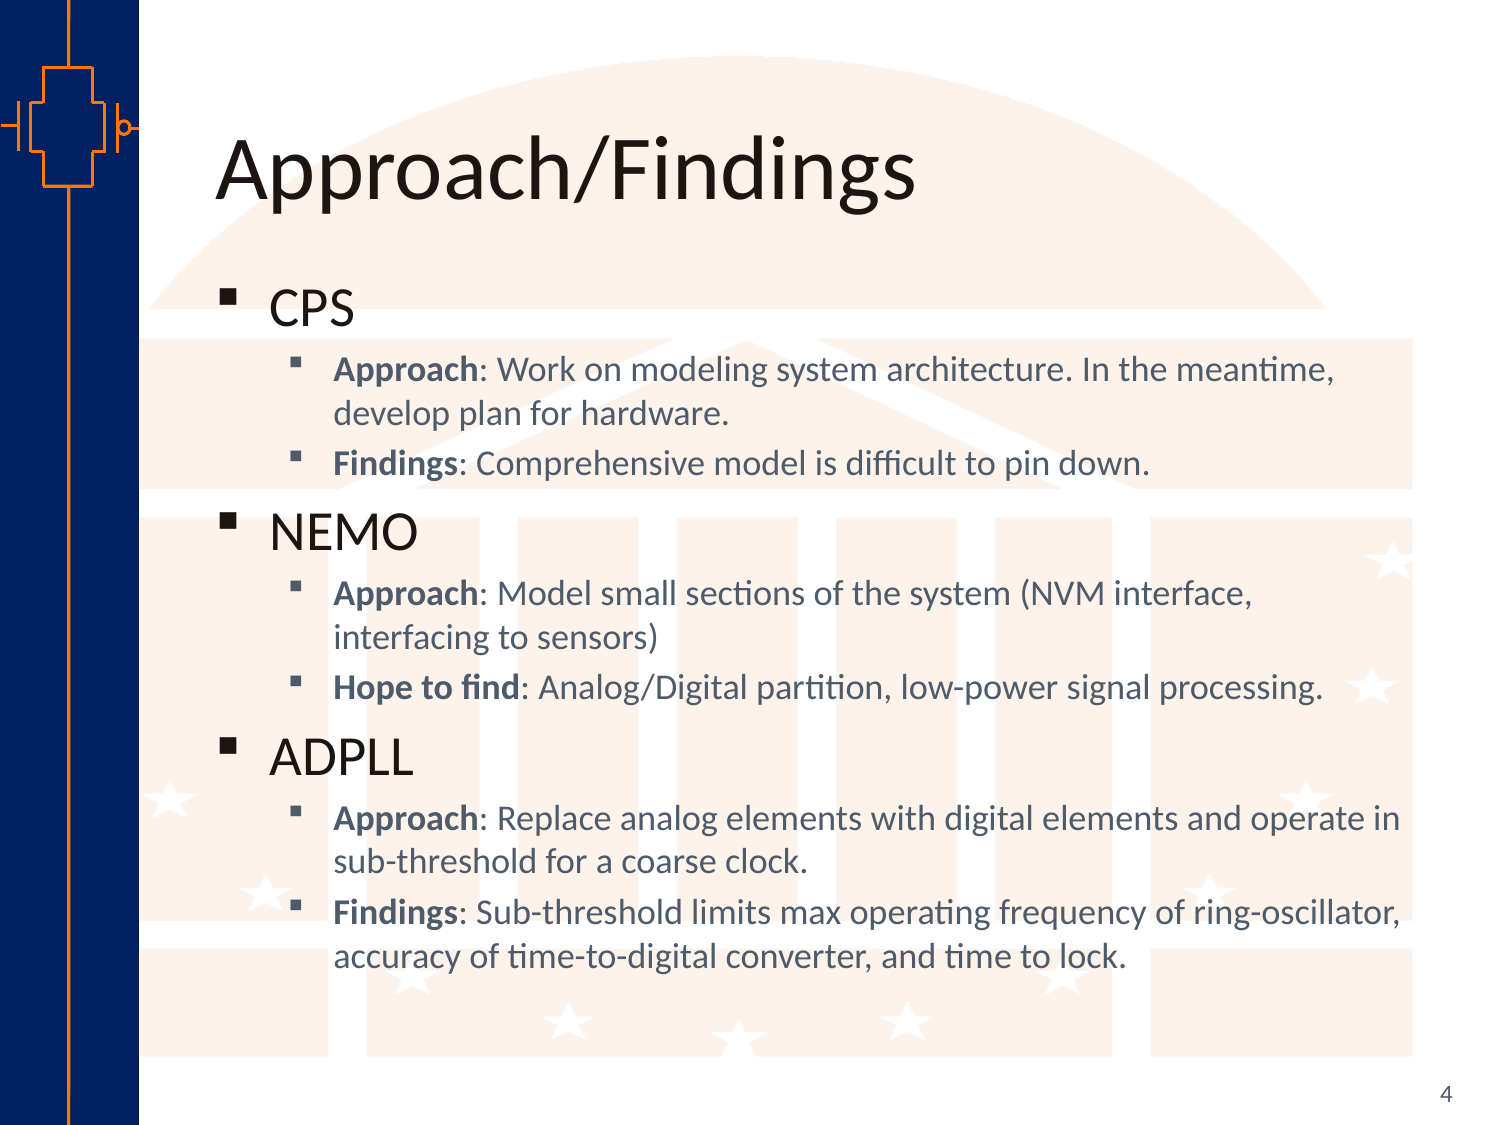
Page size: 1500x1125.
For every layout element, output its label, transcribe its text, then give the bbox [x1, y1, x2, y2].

title Approach/Findings [200, 37, 1388, 225]
slide_number 4 [1425, 1062, 1488, 1123]
list CPS Approach: Work on modeling system architecture. In the meantime, develop plan for hardware. Findings: Comprehensive model is difficult to pin down. NEMO Approach: Model small sections of the system (NVM interface, interfacing to sensors) Hope to find: Analog/Digital partition, low-power signal processing. ADPLL Approach: Replace analog elements with digital elements and operate in sub-threshold for a coarse clock. Findings: Sub-threshold limits max operating frequency of ring-oscillator, accuracy of time-to-digital converter, and time to lock. [200, 262, 1425, 988]
